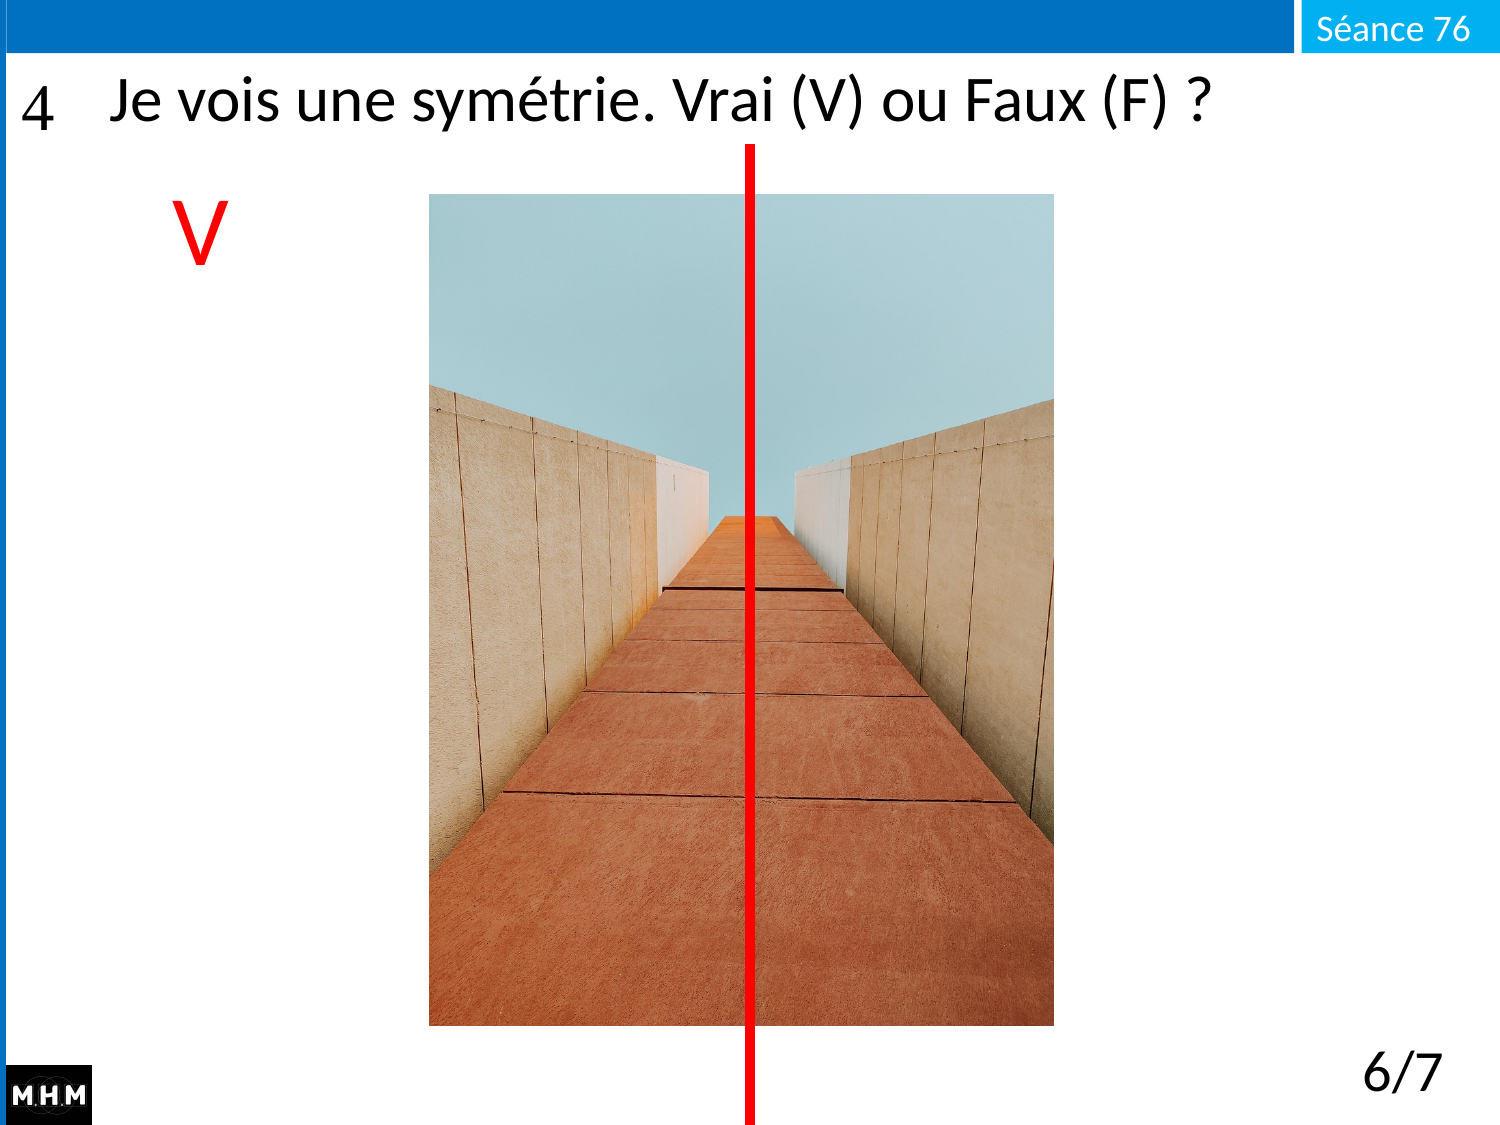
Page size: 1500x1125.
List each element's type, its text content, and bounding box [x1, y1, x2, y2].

text_box 6/7 [1319, 1026, 1488, 1111]
picture [6, 1065, 92, 1125]
picture [751, 194, 1054, 1026]
picture [429, 194, 749, 1026]
title Je vois une symétrie. Vrai (V) ou Faux (F) ? [94, 57, 1389, 144]
text_box V [157, 157, 411, 293]
